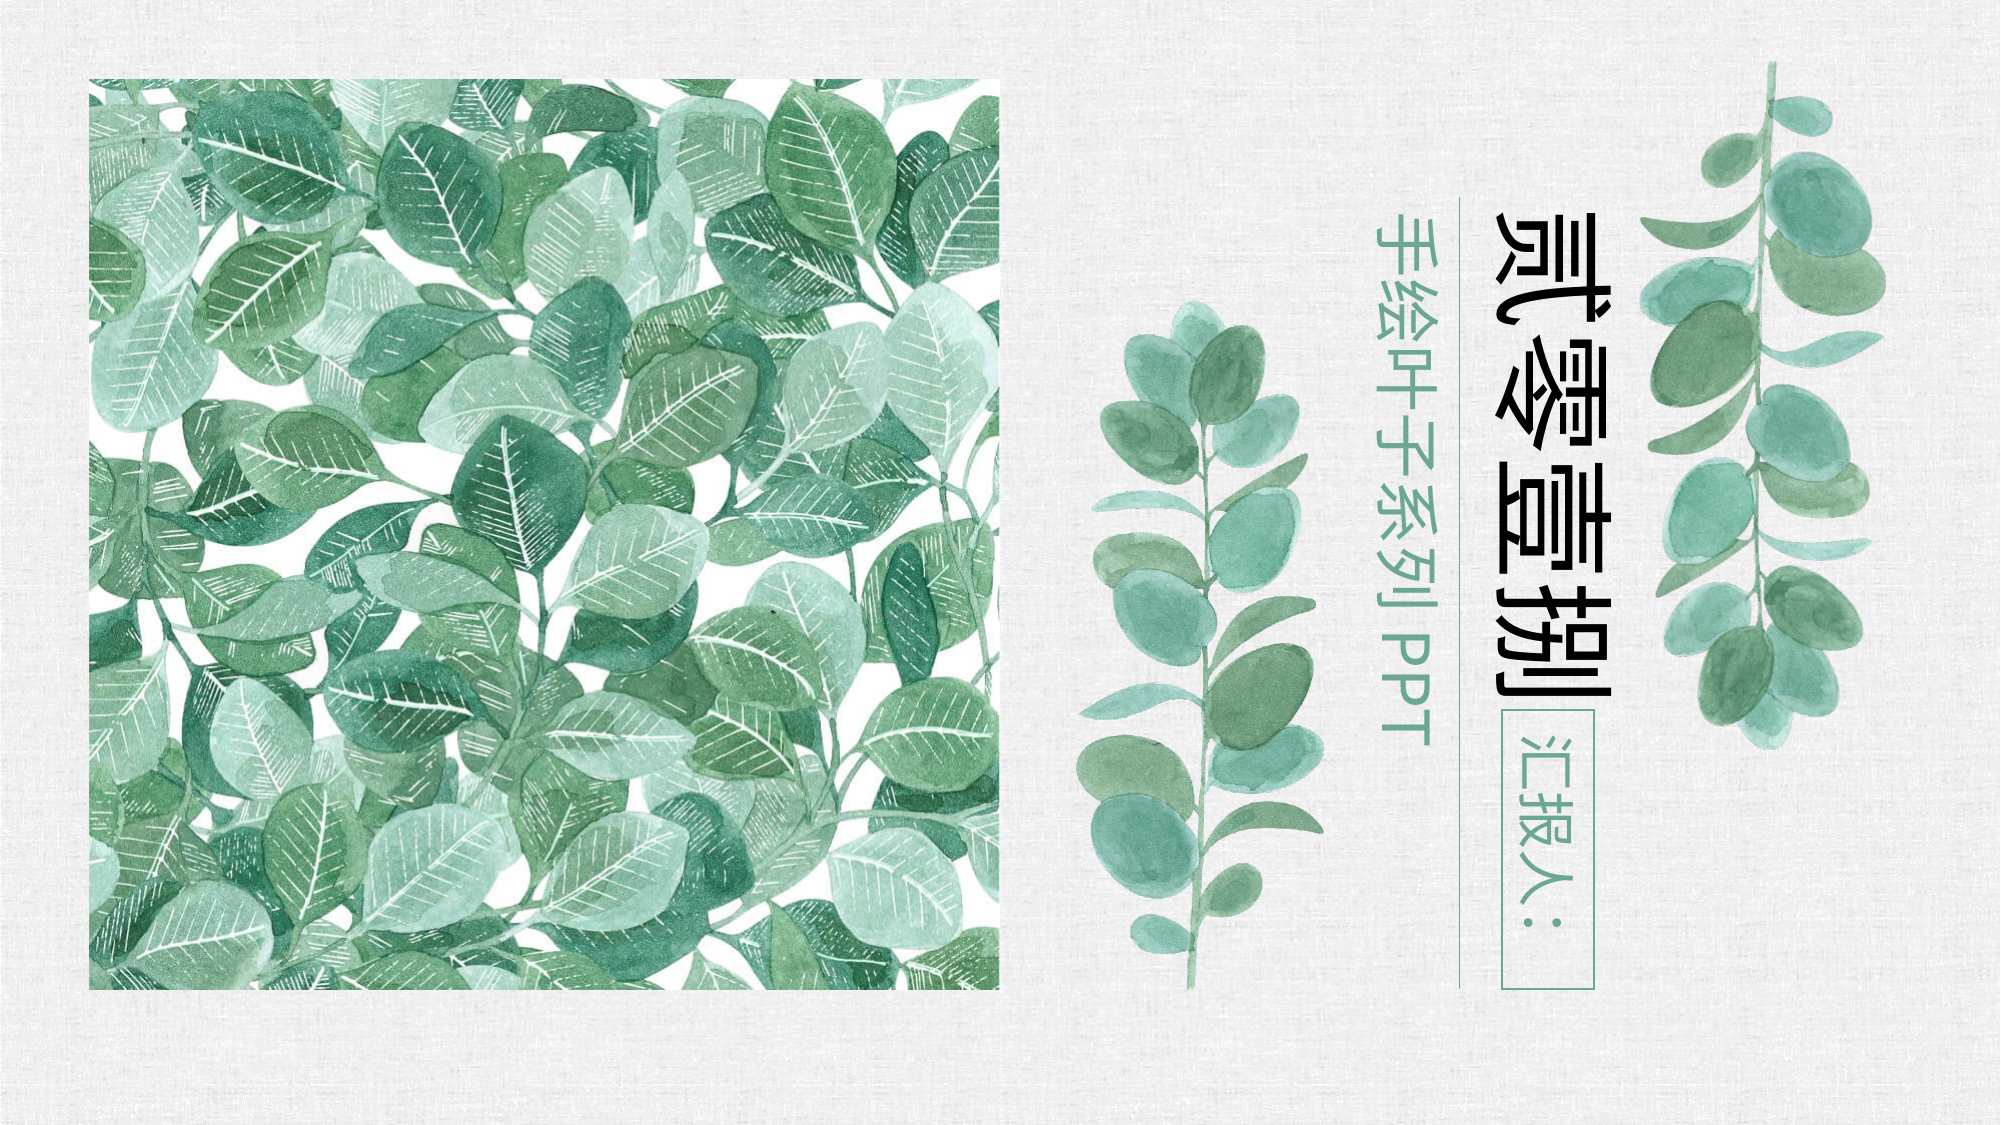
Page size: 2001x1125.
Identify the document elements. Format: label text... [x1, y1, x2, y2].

text_box 手绘叶子系列PPT [1344, 197, 1457, 990]
picture [0, 0, 2001, 1125]
text_box 汇报人： [1501, 709, 1595, 990]
text_box 贰零壹捌 [1457, 190, 1639, 711]
